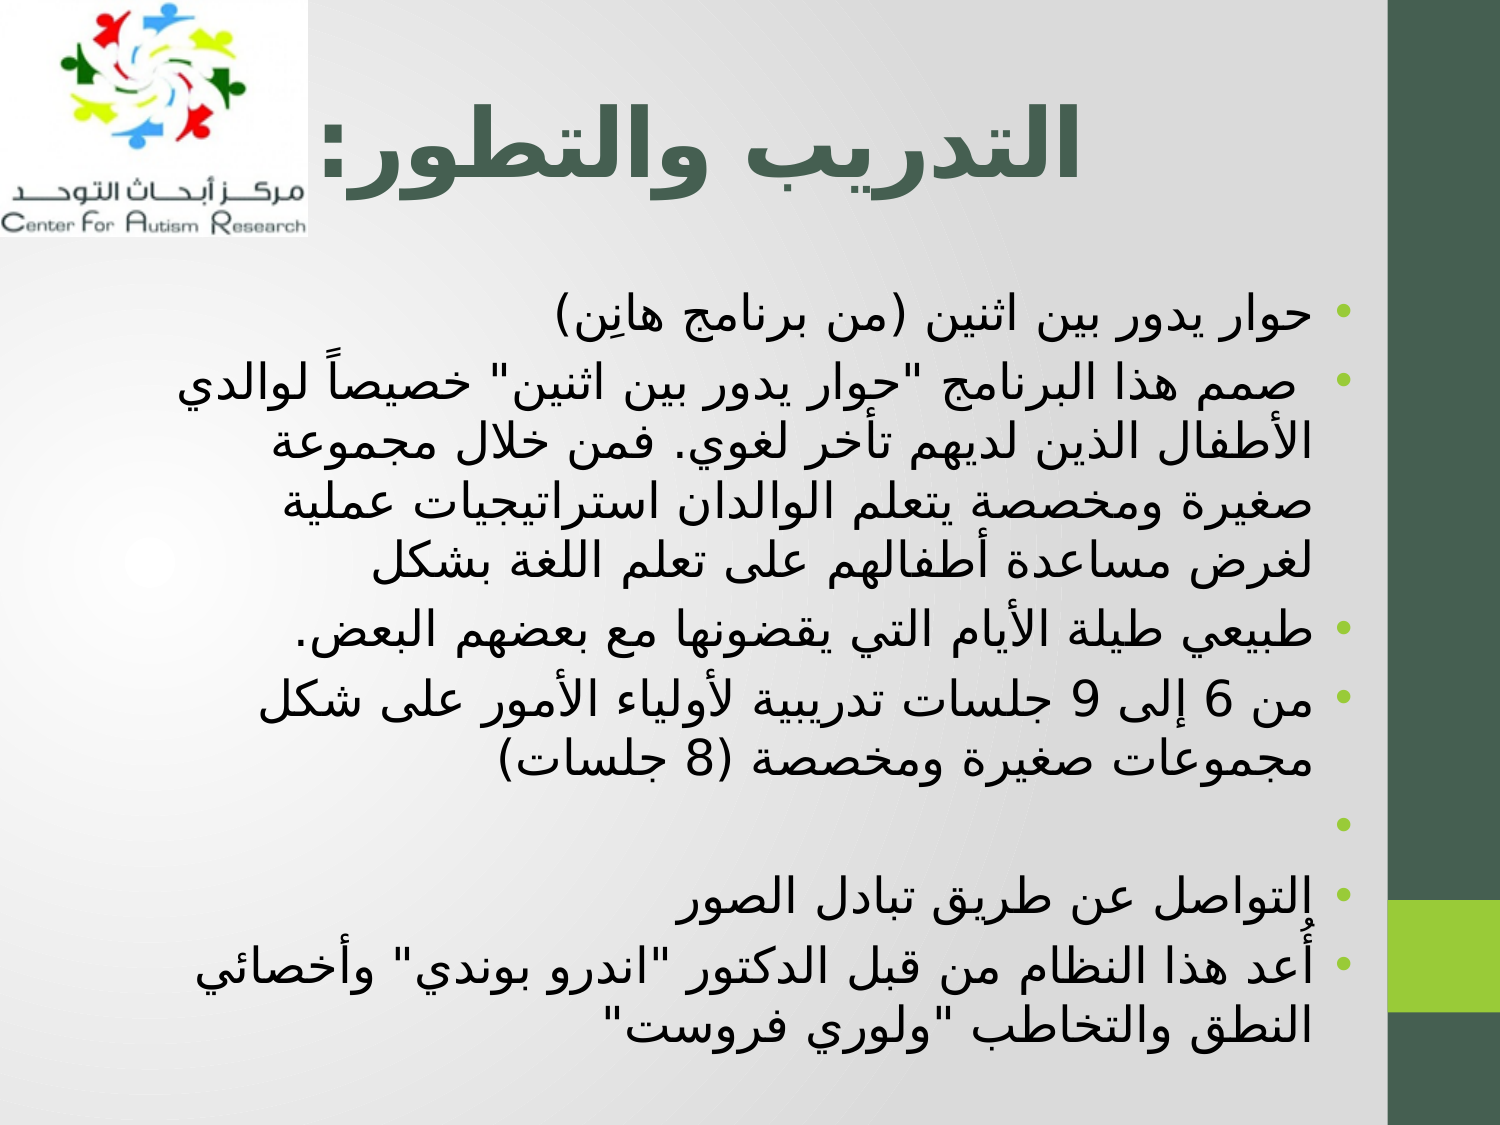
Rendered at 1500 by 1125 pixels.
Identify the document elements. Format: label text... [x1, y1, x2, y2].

title التدريب والتطور: [319, 45, 1325, 233]
picture [0, 0, 308, 237]
list حوار يدور بين اثنين (من برنامج هانِن) صمم هذا البرنامج "حوار يدور بين اثنين" خصيصاً لوالدي الأطفال الذين لديهم تأخر لغوي. فمن خلال مجموعة صغيرة ومخصصة يتعلم الوالدان استراتيجيات عملية لغرض مساعدة أطفالهم على تعلم اللغة بشكل طبيعي طيلة الأيام التي يقضونها مع بعضهم البعض. من 6 إلى 9 جلسات تدريبية لأولياء الأمور على شكل مجموعات صغيرة ومخصصة (8 جلسات) التواصل عن طريق تبادل الصور أُعد هذا النظام من قبل الدكتور "اندرو بوندي" وأخصائي النطق والتخاطب "ولوري فروست" [135, 273, 1386, 1061]
